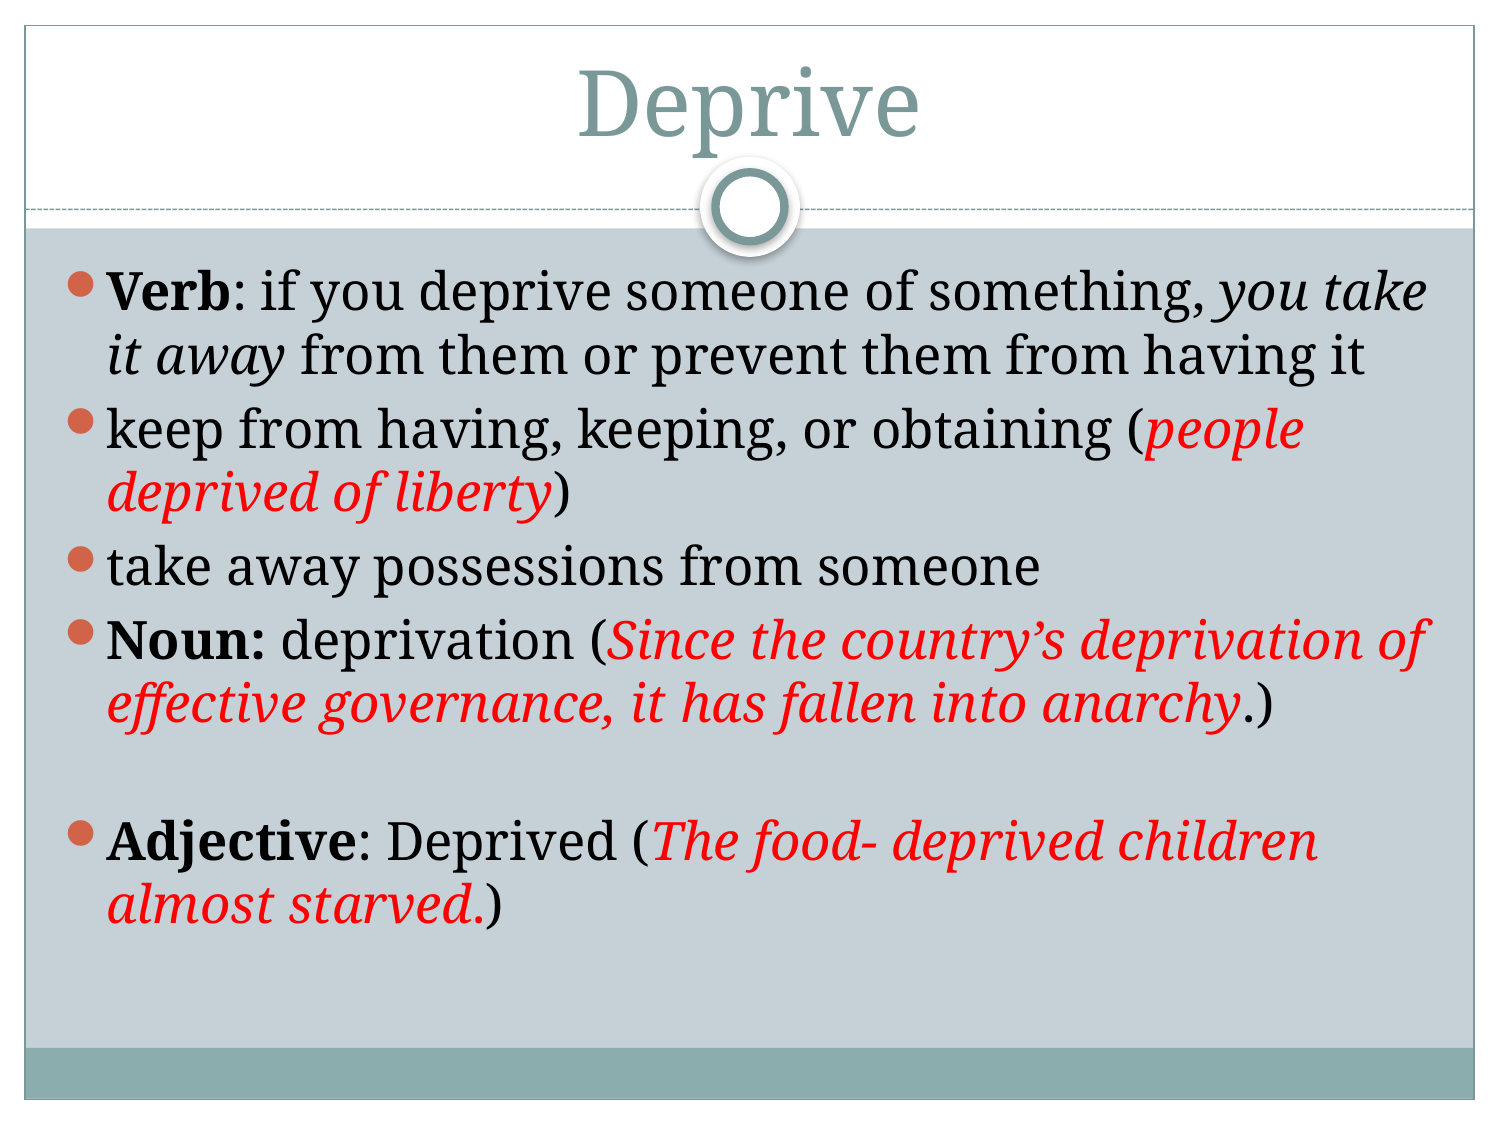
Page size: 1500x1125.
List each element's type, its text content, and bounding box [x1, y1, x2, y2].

list Verb: if you deprive someone of something, you take it away from them or prevent them from having it keep from having, keeping, or obtaining (people deprived of liberty) take away possessions from someone Noun: deprivation (Since the country’s deprivation of effective governance, it has fallen into anarchy.) Adjective: Deprived (The food- deprived children almost starved.) [49, 250, 1445, 1001]
title Deprive [49, 37, 1450, 162]
